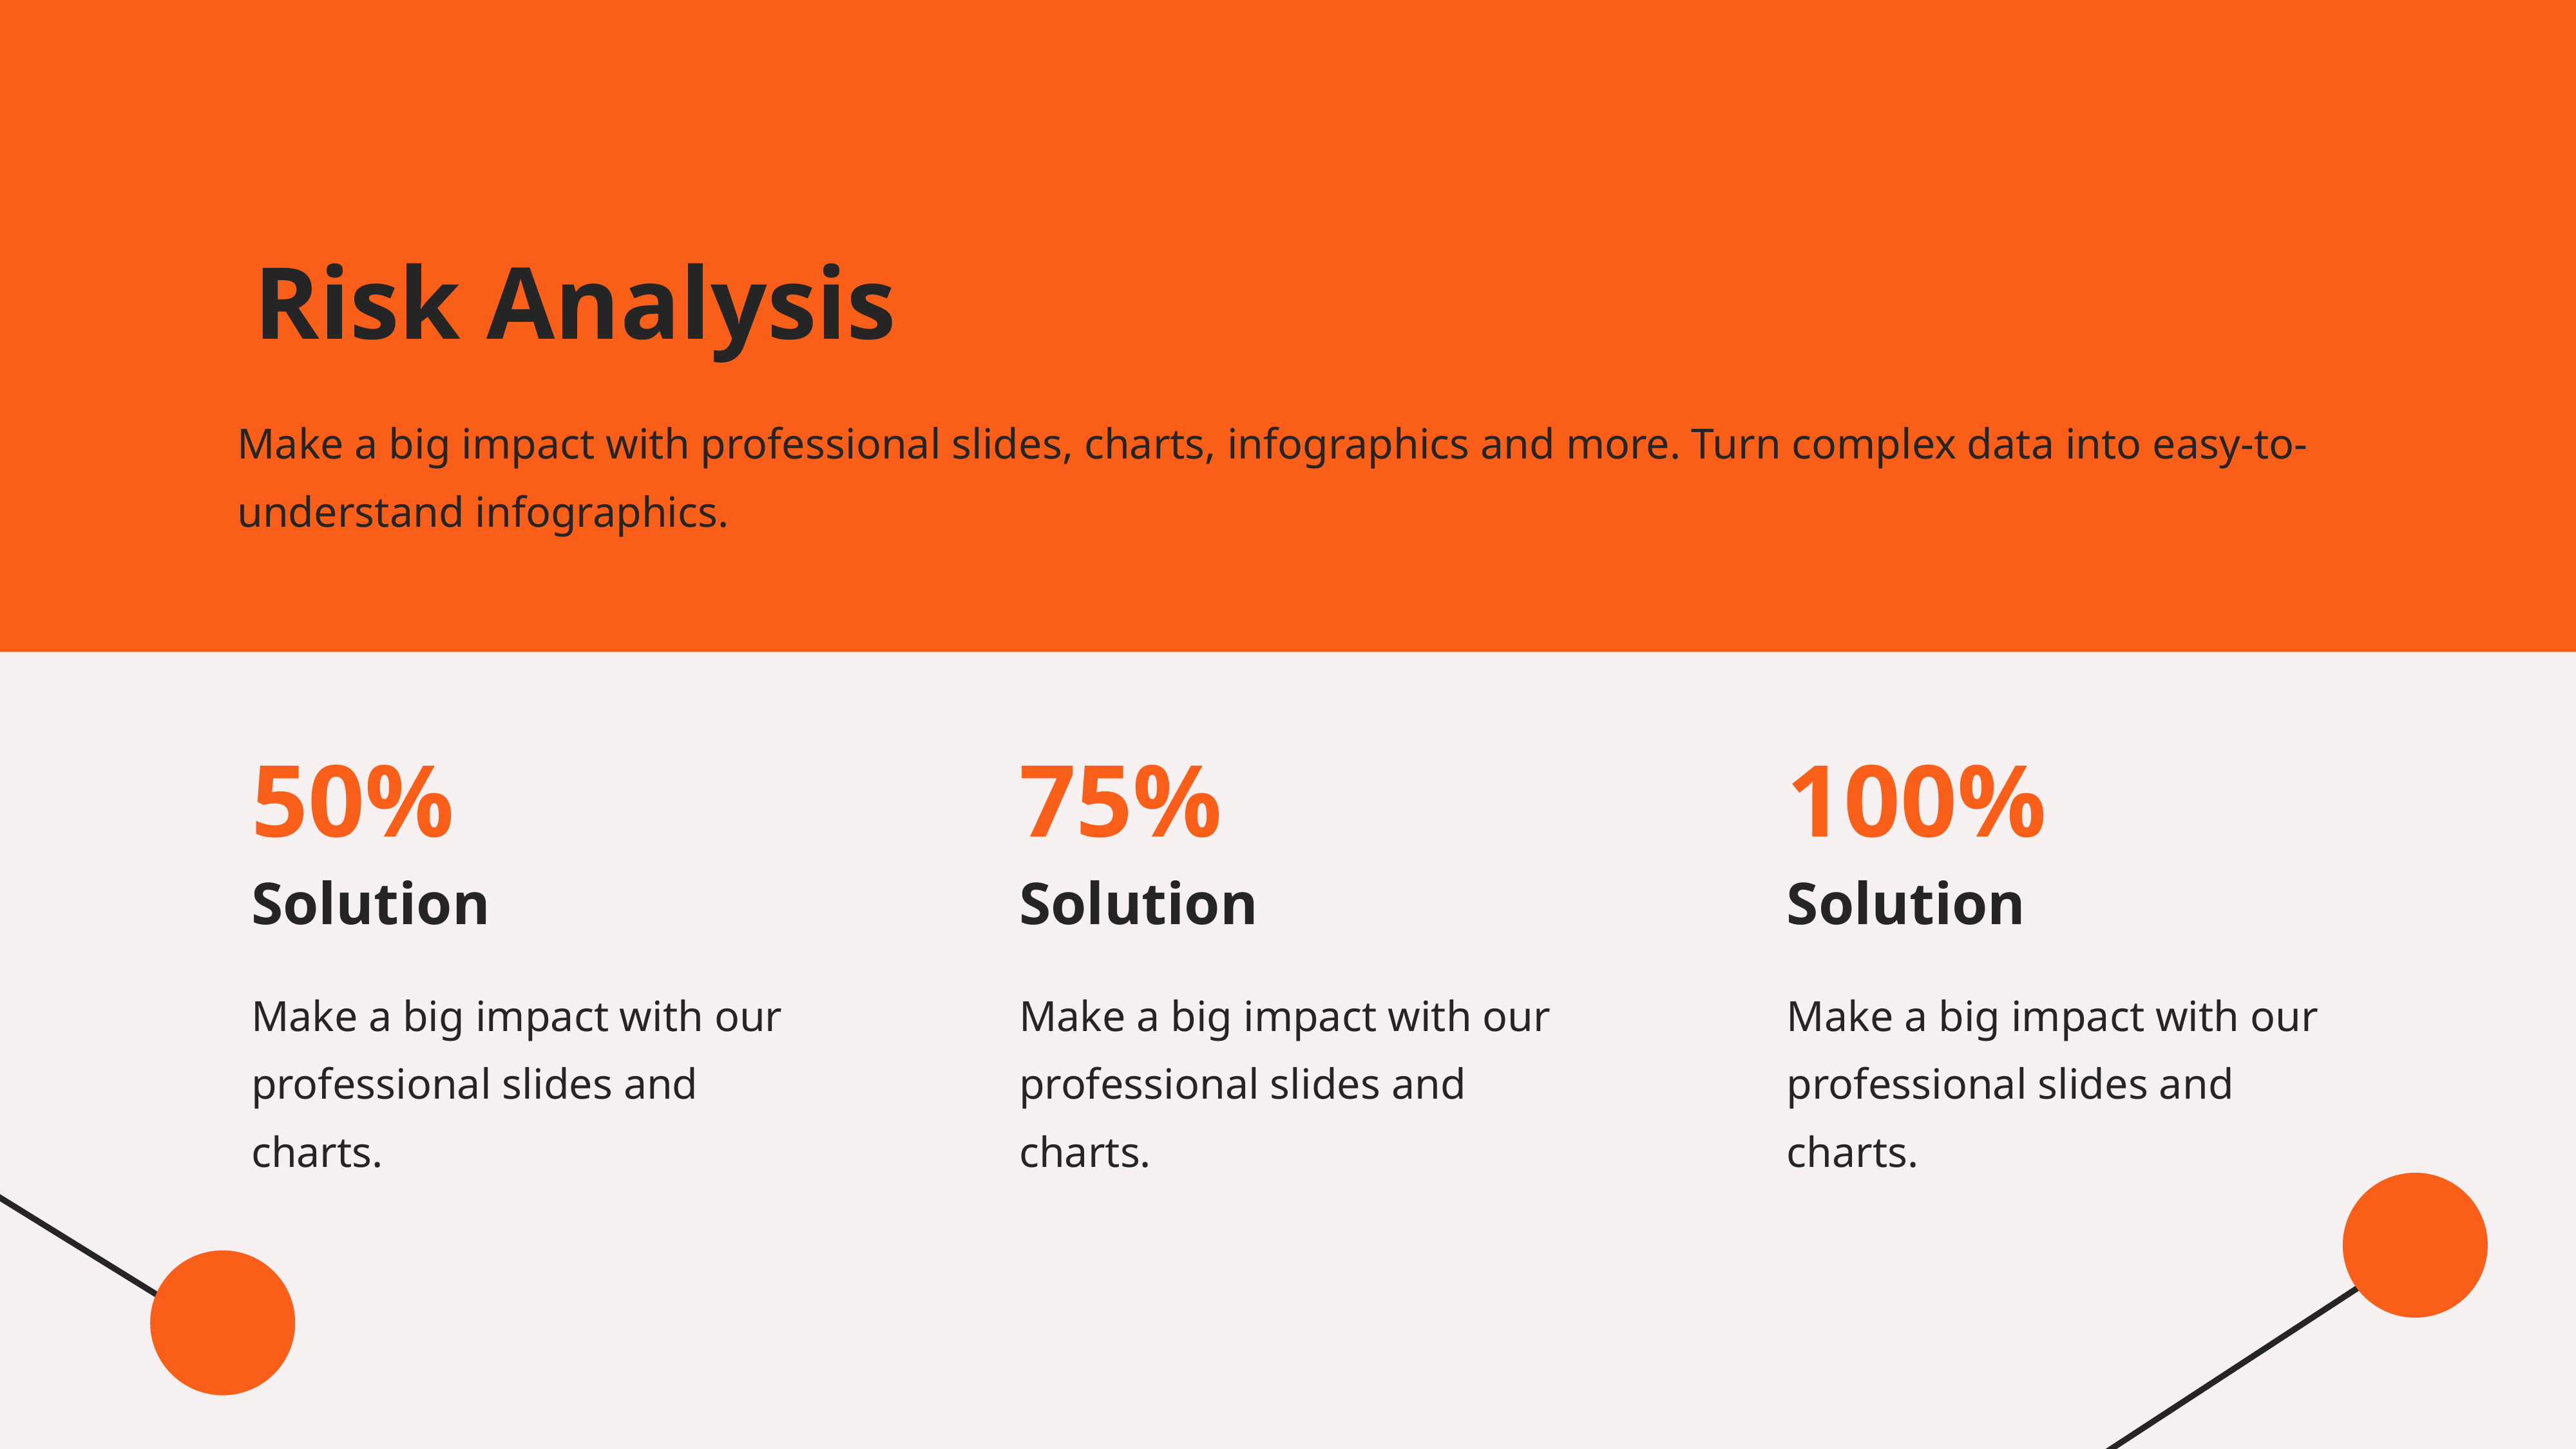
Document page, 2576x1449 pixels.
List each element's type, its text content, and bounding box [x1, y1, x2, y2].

text_box 50% [242, 721, 834, 862]
text_box Solution [1777, 862, 2369, 941]
text_box 75% [1009, 721, 1601, 862]
text_box [0, 0, 2576, 652]
text_box Risk Analysis [244, 223, 2365, 364]
text_box 100% [1777, 721, 2369, 862]
text_box [2342, 1171, 2488, 1319]
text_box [0, 1151, 224, 1336]
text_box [2007, 1250, 2416, 1449]
text_box Make a big impact with professional slides, charts, infographics and more. Turn complex data into easy-to-understand infographics. [227, 395, 2355, 540]
text_box Make a big impact with our professional slides and charts. [1009, 967, 1601, 1180]
text_box Solution [1009, 862, 1601, 941]
text_box Make a big impact with our professional slides and charts. [1777, 967, 2369, 1180]
text_box [151, 1249, 296, 1396]
text_box Solution [242, 862, 834, 941]
text_box Make a big impact with our professional slides and charts. [242, 967, 834, 1180]
